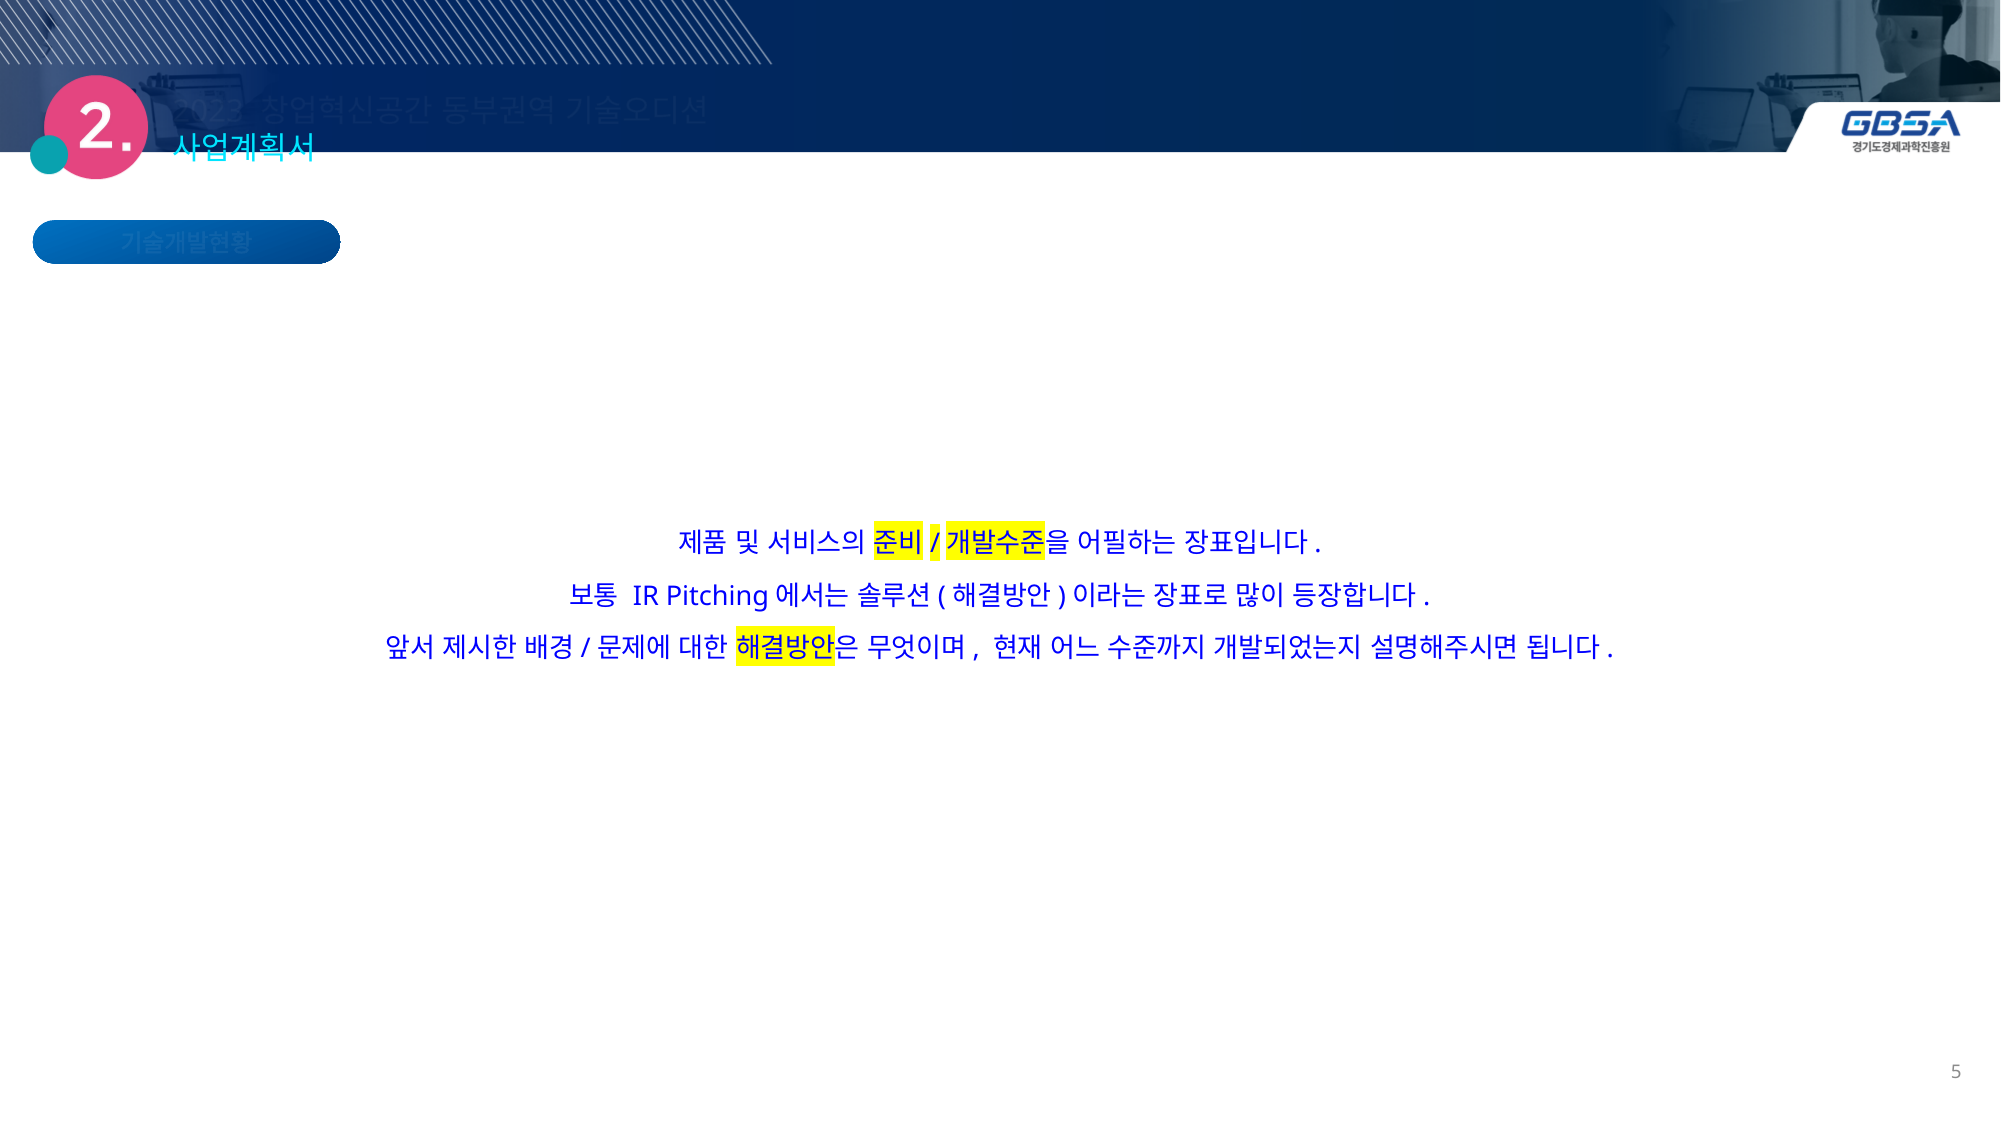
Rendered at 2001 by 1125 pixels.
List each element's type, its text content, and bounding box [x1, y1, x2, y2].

text_box 제품 및 서비스의 준비/개발수준을 어필하는 장표입니다. 보통 IR Pitching에서는 솔루션(해결방안)이라는 장표로 많이 등장합니다. 앞서 제시한 배경/문제에 대한 해결방안은 무엇이며, 현재 어느 수준까지 개발되었는지 설명해주시면 됩니다. [359, 508, 1641, 671]
text_box 기술개발현황 [68, 220, 305, 264]
text_box [31, 219, 342, 265]
text_box 2023 창업혁신공간 동부권역 기술오디션 사업계획서 [157, 83, 868, 173]
slide_number 5 [1782, 1042, 1977, 1103]
picture [0, 0, 2001, 1125]
